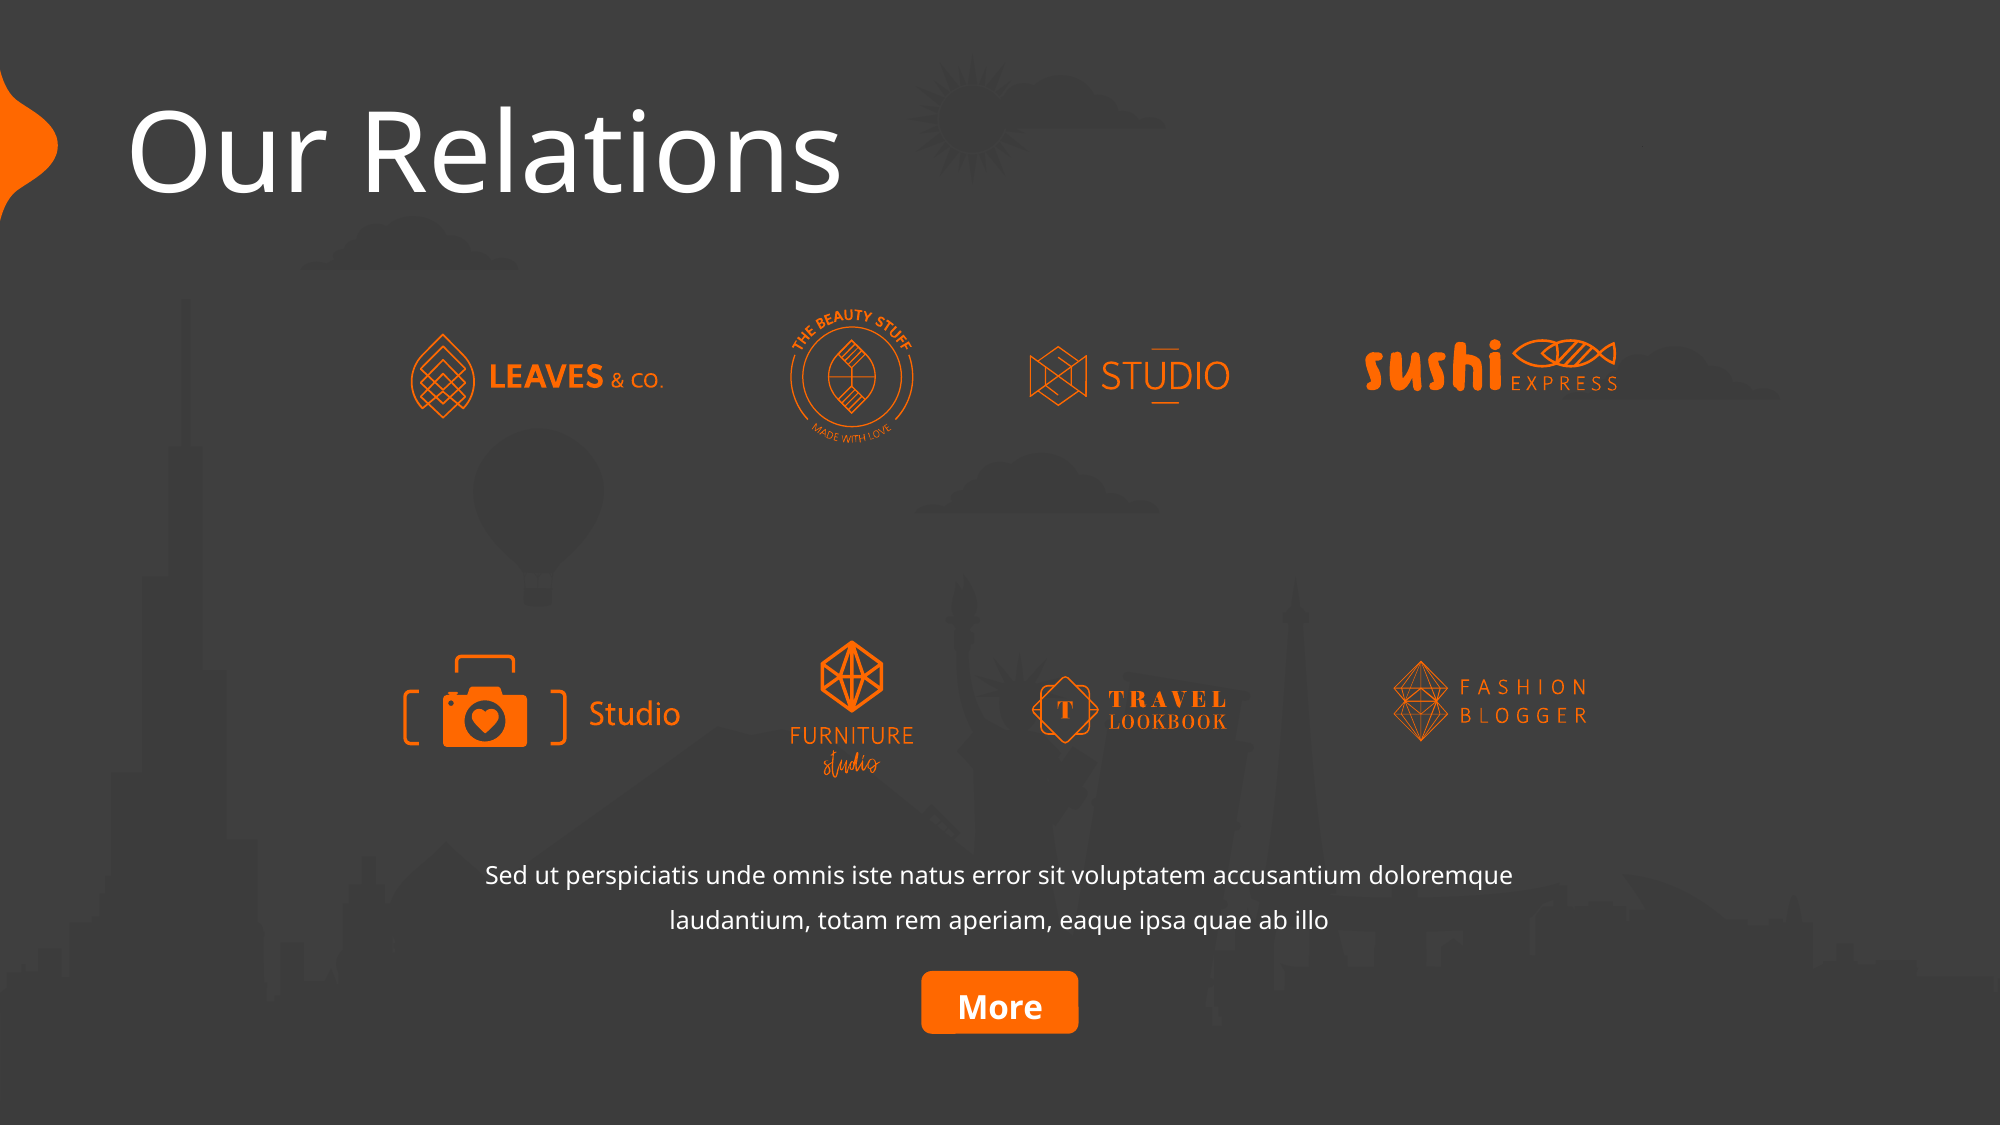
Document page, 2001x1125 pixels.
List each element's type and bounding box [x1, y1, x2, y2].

text_box [403, 654, 680, 747]
text_box [1031, 676, 1227, 744]
text_box [916, 958, 1084, 1035]
text_box [1393, 660, 1587, 742]
text_box [791, 640, 913, 778]
text_box [1365, 339, 1617, 392]
text_box [790, 309, 914, 443]
text_box [0, 53, 2000, 1125]
text_box [1029, 345, 1230, 407]
text_box [407, 333, 663, 419]
